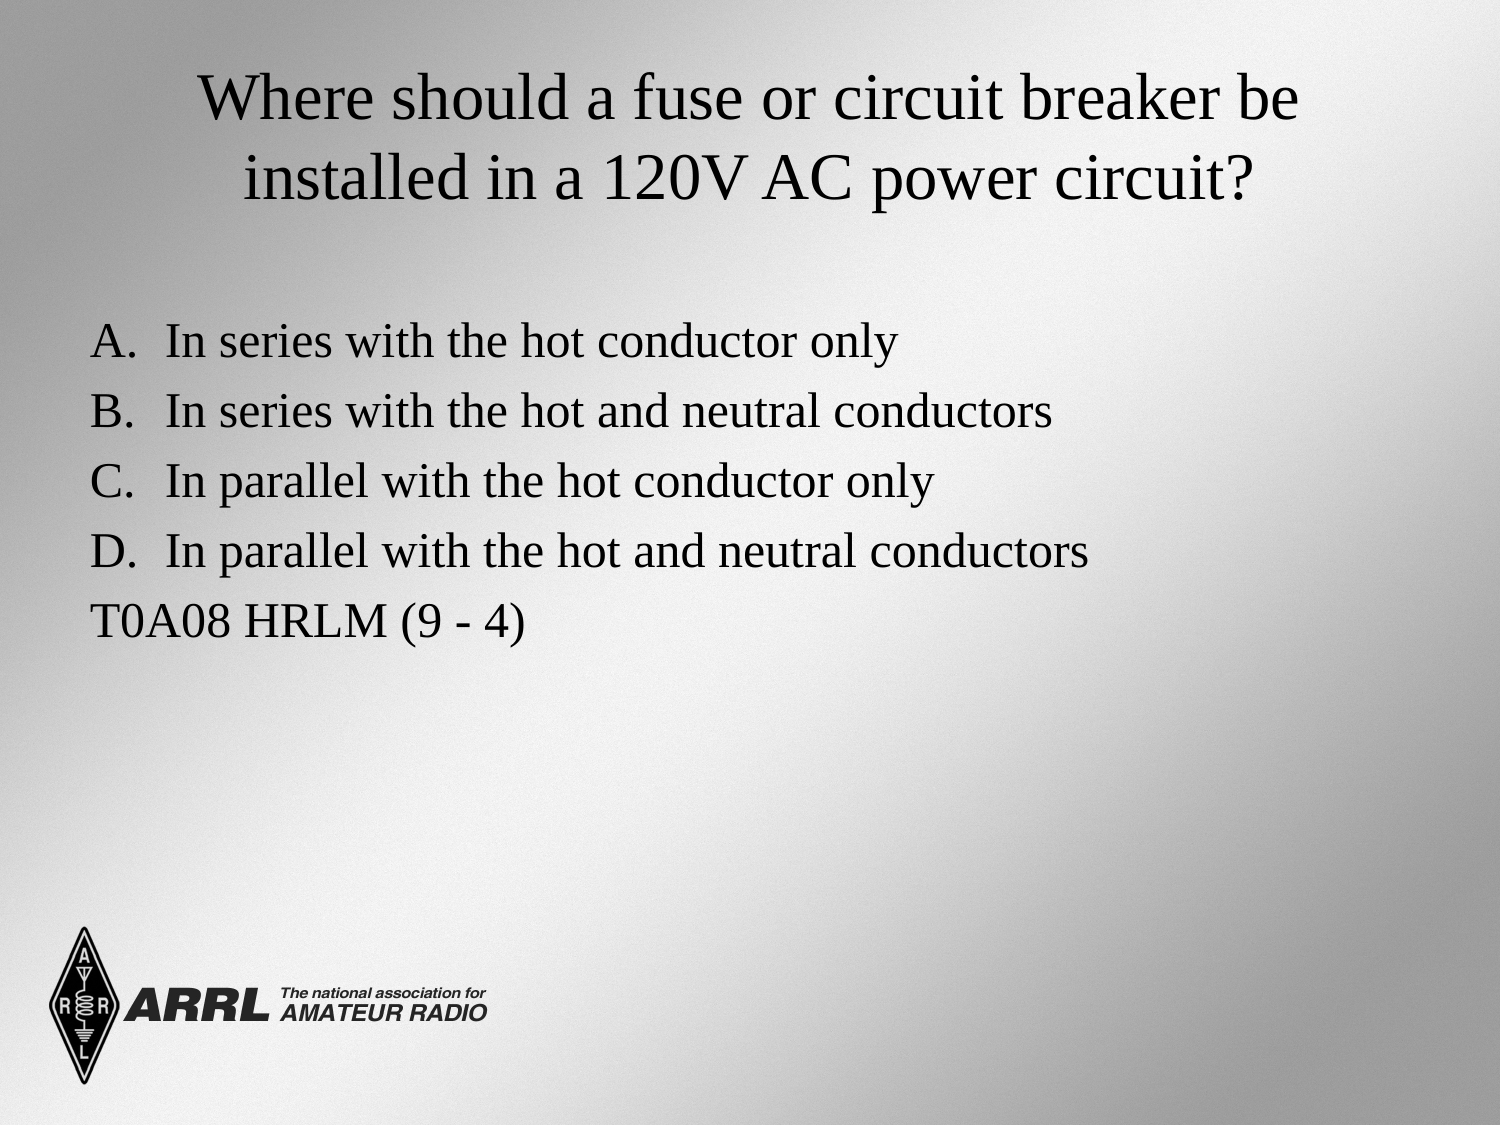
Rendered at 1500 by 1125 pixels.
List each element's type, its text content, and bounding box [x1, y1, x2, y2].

list In series with the hot conductor only In series with the hot and neutral conductors In parallel with the hot conductor only In parallel with the hot and neutral conductors T0A08 HRLM (9 - 4) [75, 299, 1425, 1005]
title Where should a fuse or circuit breaker be installed in a 120V AC power circuit? [75, 45, 1425, 233]
picture [0, 0, 1500, 1125]
